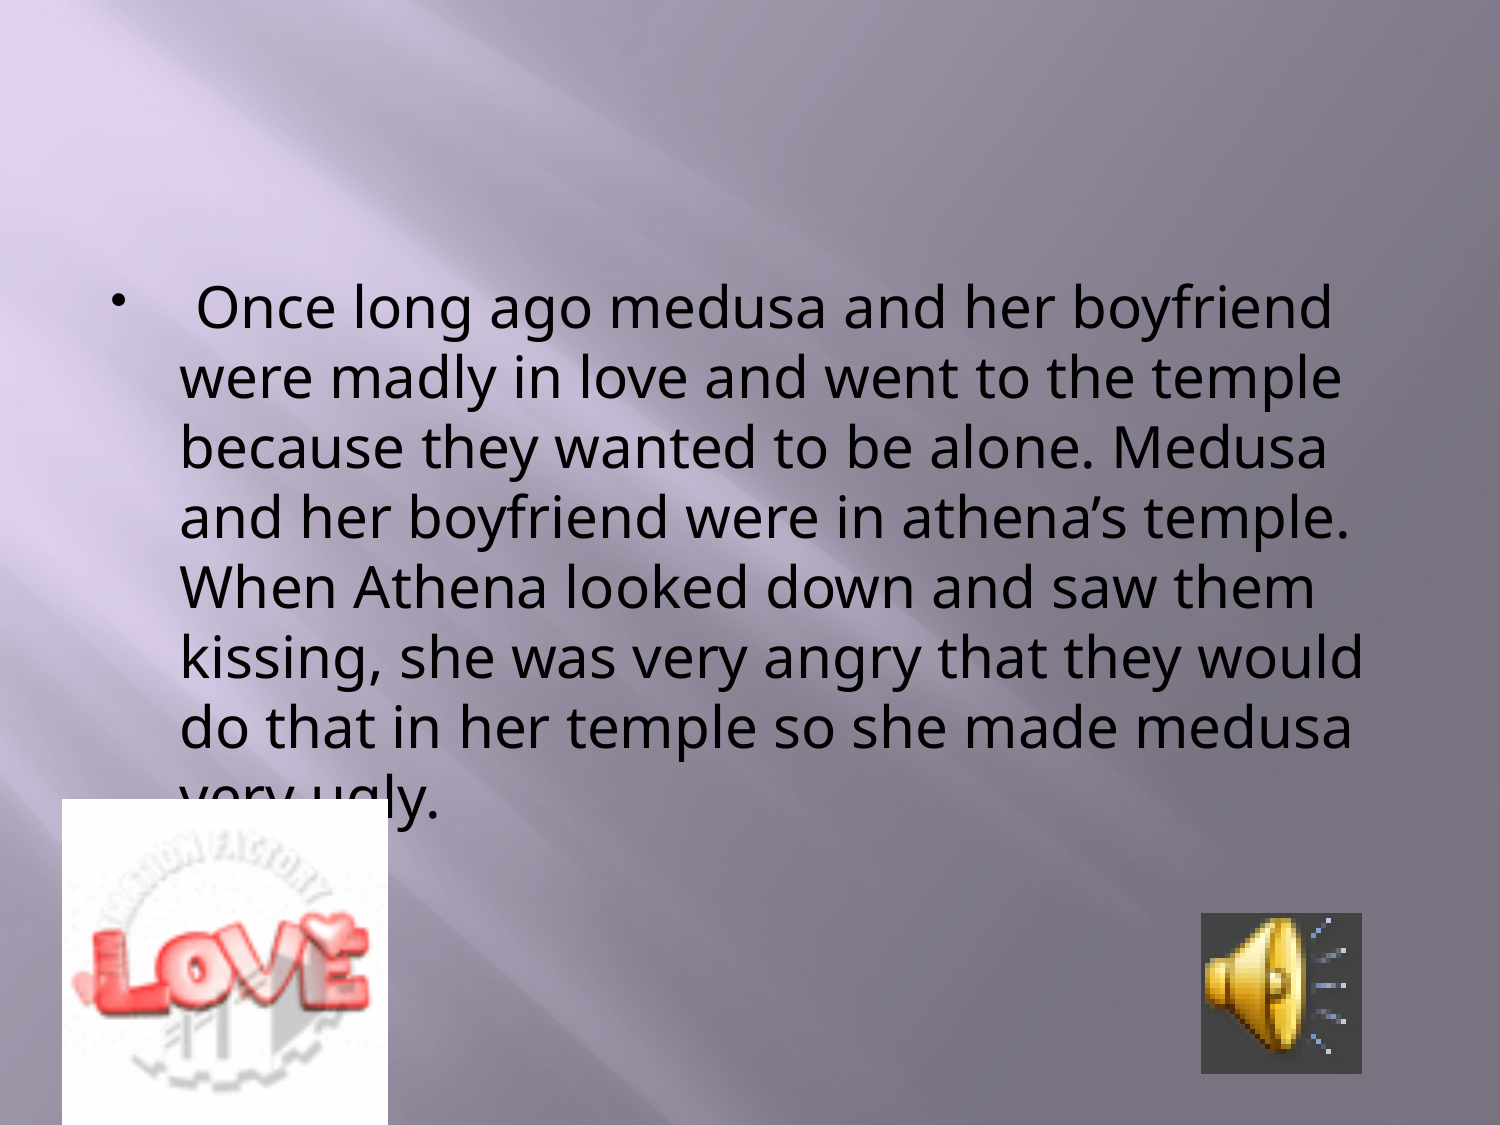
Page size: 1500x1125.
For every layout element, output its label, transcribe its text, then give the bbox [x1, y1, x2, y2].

picture [62, 799, 388, 1125]
picture [1199, 912, 1363, 1076]
list Once long ago medusa and her boyfriend were madly in love and went to the temple because they wanted to be alone. Medusa and her boyfriend were in athena’s temple. When Athena looked down and saw them kissing, she was very angry that they would do that in her temple so she made medusa very ugly. [75, 262, 1425, 1035]
